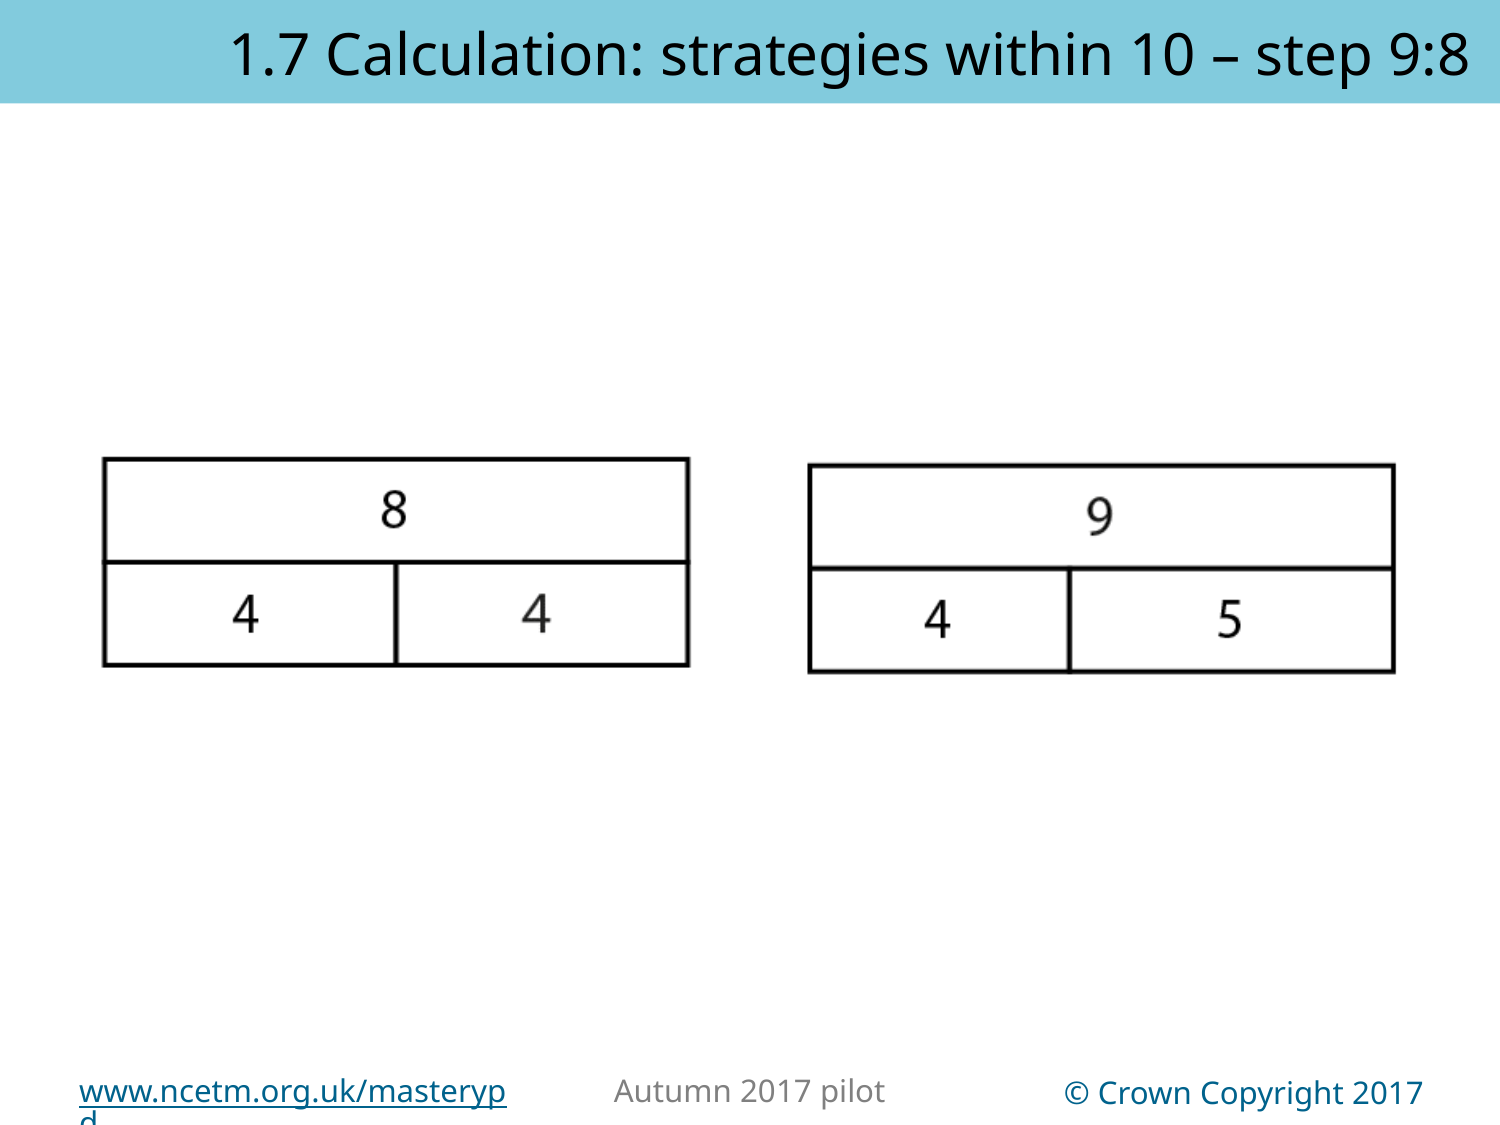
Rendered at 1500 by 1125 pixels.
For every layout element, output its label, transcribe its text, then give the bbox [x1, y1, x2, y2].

list 1.7 Calculation: strategies within 10 – step 9:8 [0, 0, 1500, 104]
picture [97, 434, 697, 679]
picture [802, 455, 1412, 681]
